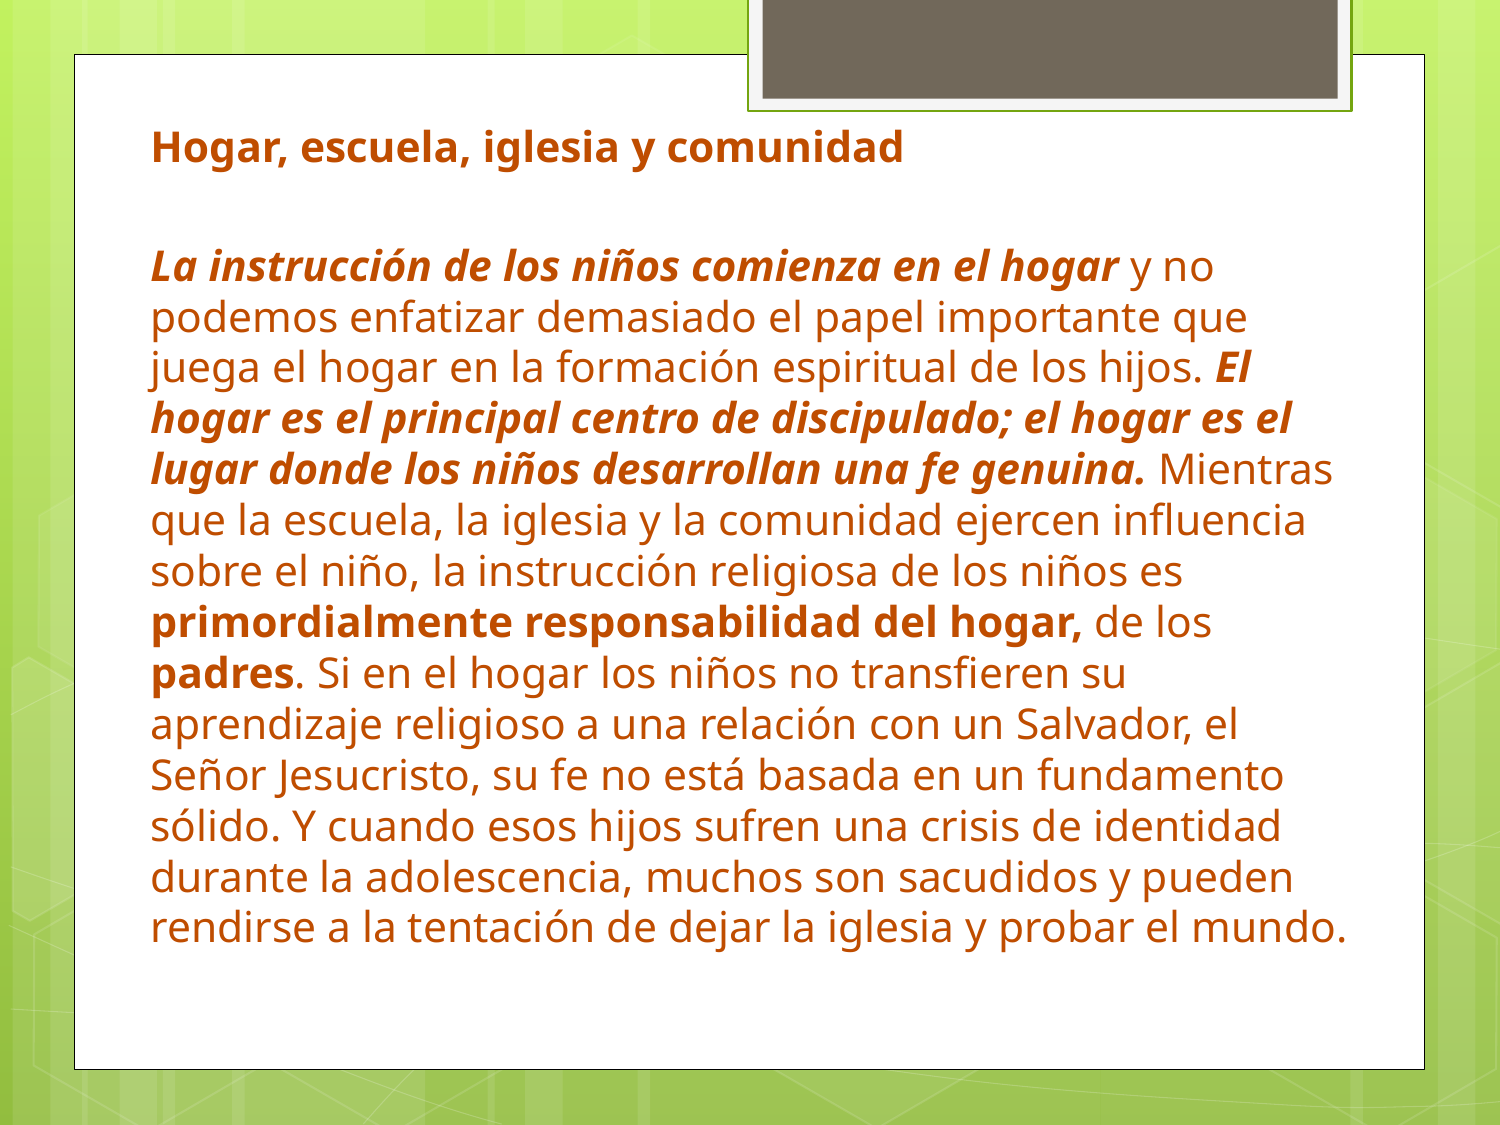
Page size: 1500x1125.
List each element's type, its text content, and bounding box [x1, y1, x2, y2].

list Hogar, escuela, iglesia y comunidad La instrucción de los niños comienza en el hogar y no podemos enfatizar demasiado el papel importante que juega el hogar en la formación espiritual de los hijos. El hogar es el principal centro de discipulado; el hogar es el lugar donde los niños desarrollan una fe genuina. Mientras que la escuela, la iglesia y la comunidad ejercen influencia sobre el niño, la instrucción religiosa de los niños es primordialmente responsabilidad del hogar, de los padres. Si en el hogar los niños no transfieren su aprendizaje religioso a una relación con un Salvador, el Señor Jesucristo, su fe no está basada en un fundamento sólido. Y cuando esos hijos sufren una crisis de identidad durante la adolescencia, muchos son sacudidos y pueden rendirse a la tentación de dejar la iglesia y probar el mundo. [125, 112, 1363, 1038]
